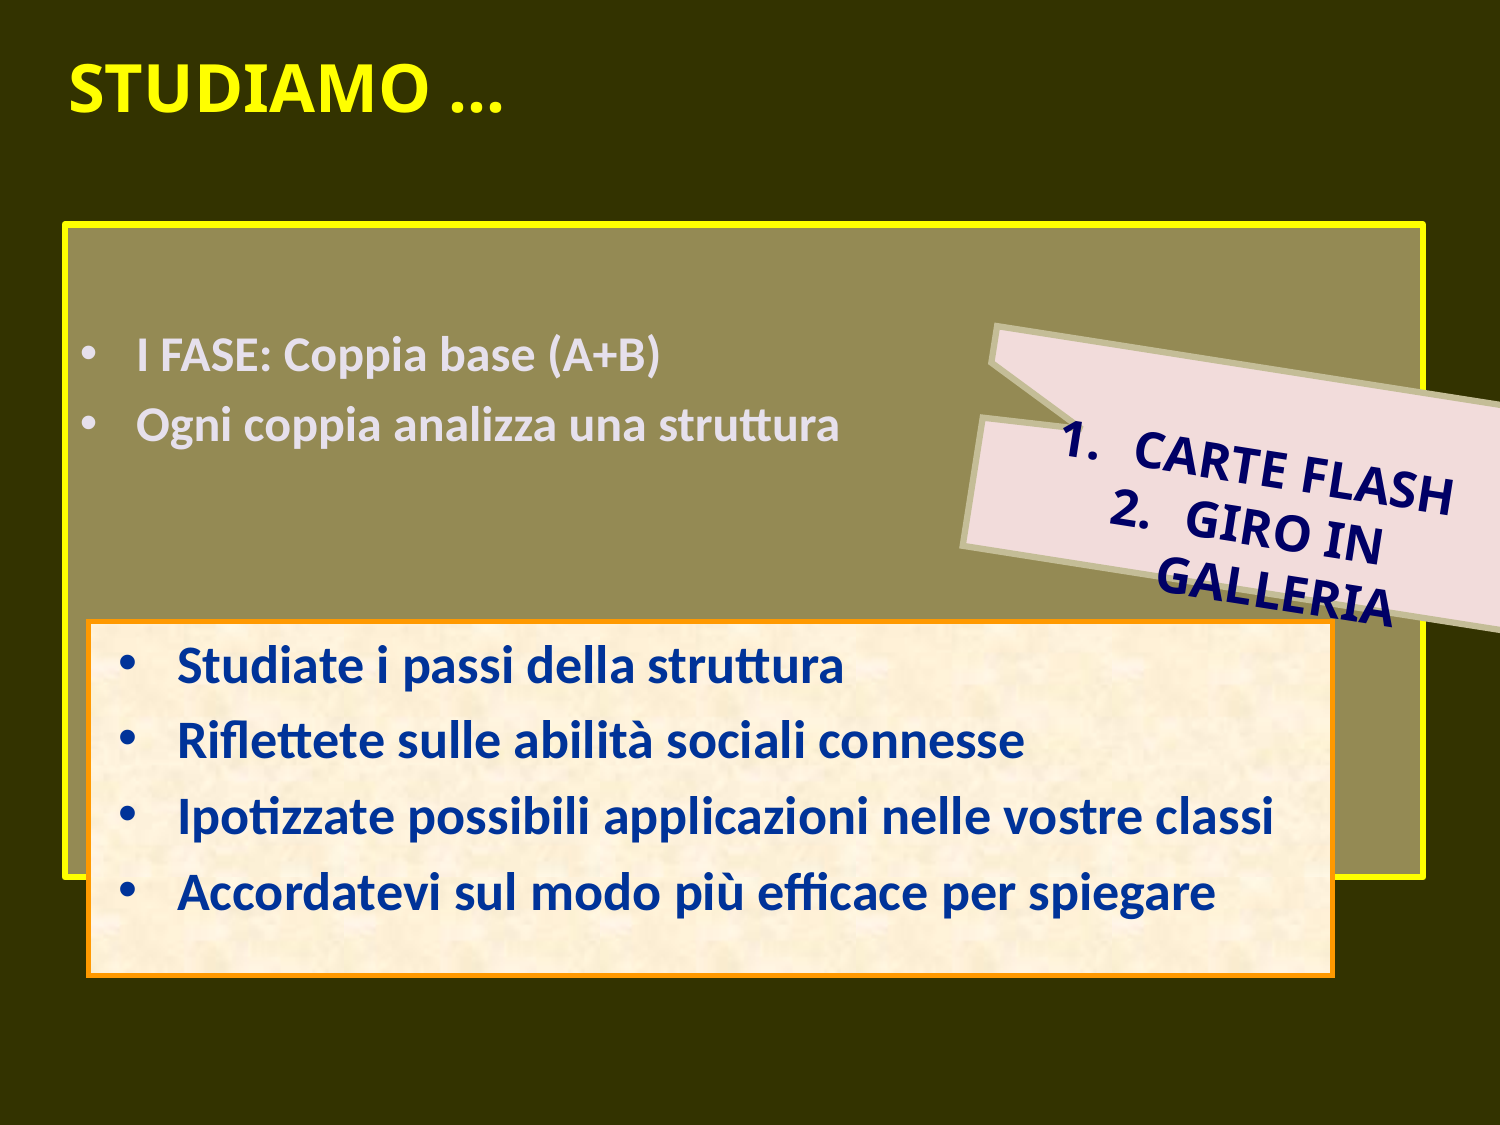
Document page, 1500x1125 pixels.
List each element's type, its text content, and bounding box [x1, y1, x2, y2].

list I FASE: Coppia base (A+B) Ogni coppia analizza una struttura [64, 224, 1424, 878]
text_box CARTE FLASH GIRO IN GALLERIA [962, 326, 1500, 630]
text_box Studiate i passi della struttura Riflettete sulle abilità sociali connesse Ipotizzate possibili applicazioni nelle vostre classi Accordatevi sul modo più efficace per spiegare [88, 621, 1333, 976]
title STUDIAMO … [53, 0, 593, 188]
